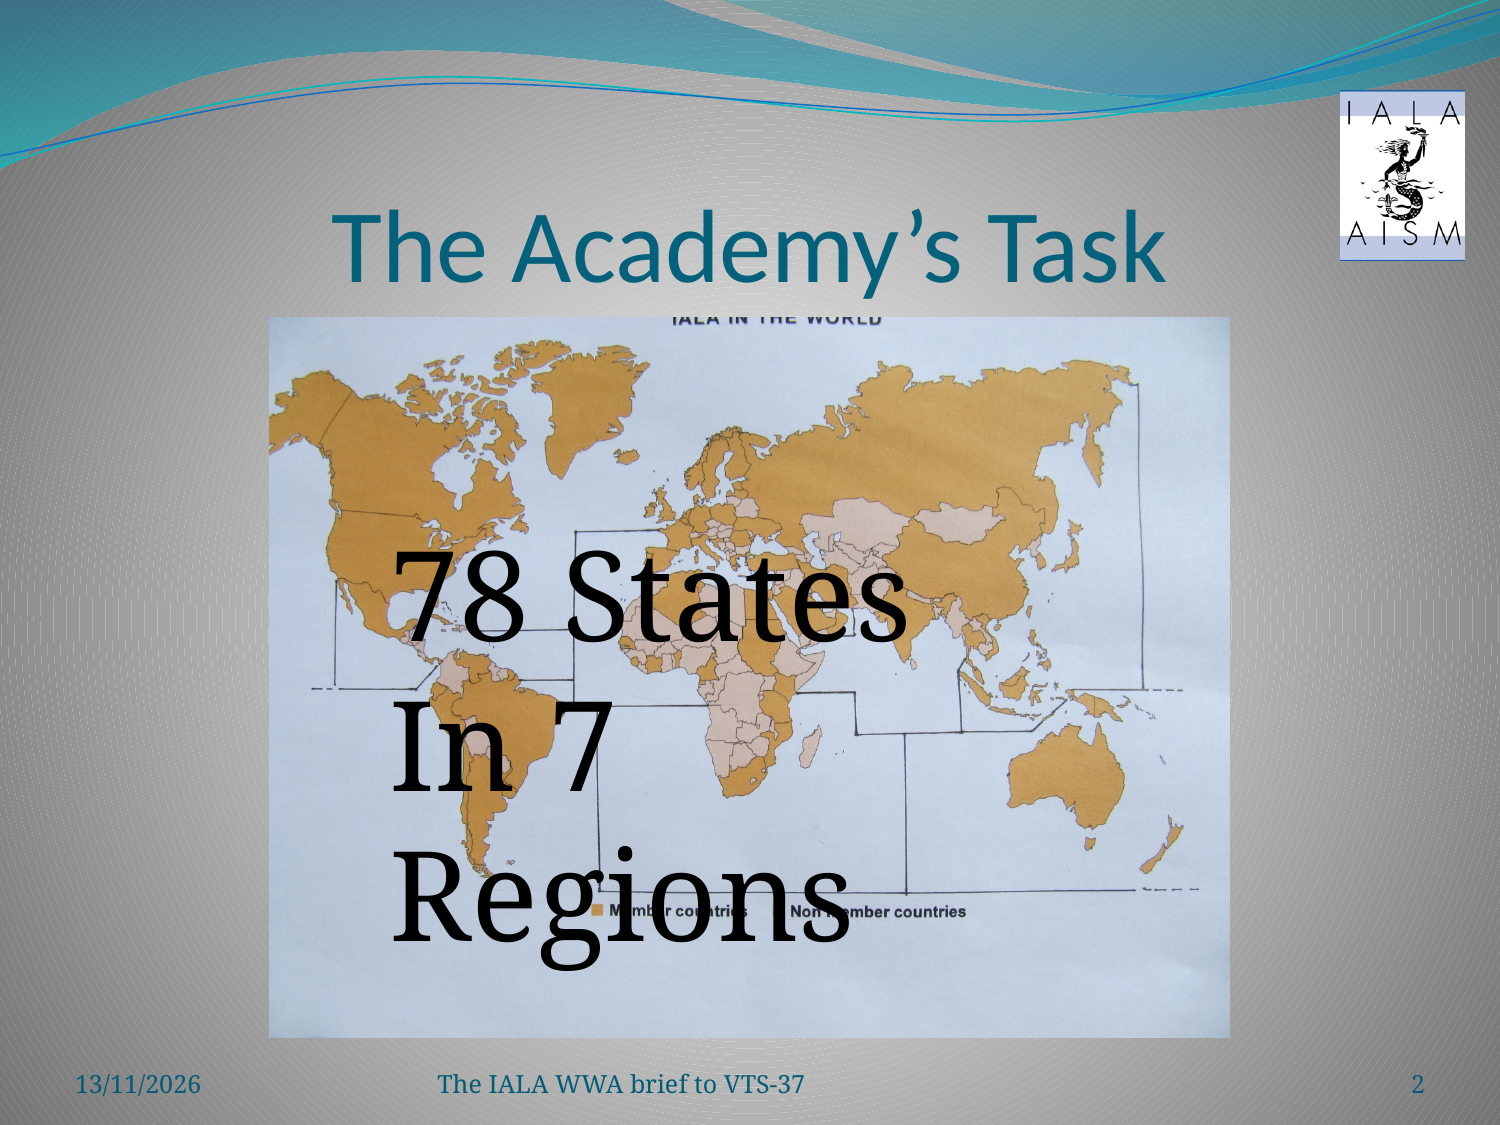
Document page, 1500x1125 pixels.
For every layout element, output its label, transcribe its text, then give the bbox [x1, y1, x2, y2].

slide_number 2 [1299, 1042, 1425, 1103]
picture [1340, 90, 1465, 261]
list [269, 317, 1231, 1038]
footer The IALA WWA brief to VTS-37 [437, 1051, 988, 1103]
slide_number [75, 1042, 425, 1103]
slide_number 8 [264, 1042, 425, 1051]
title The Academy’s Task [75, 115, 1425, 303]
